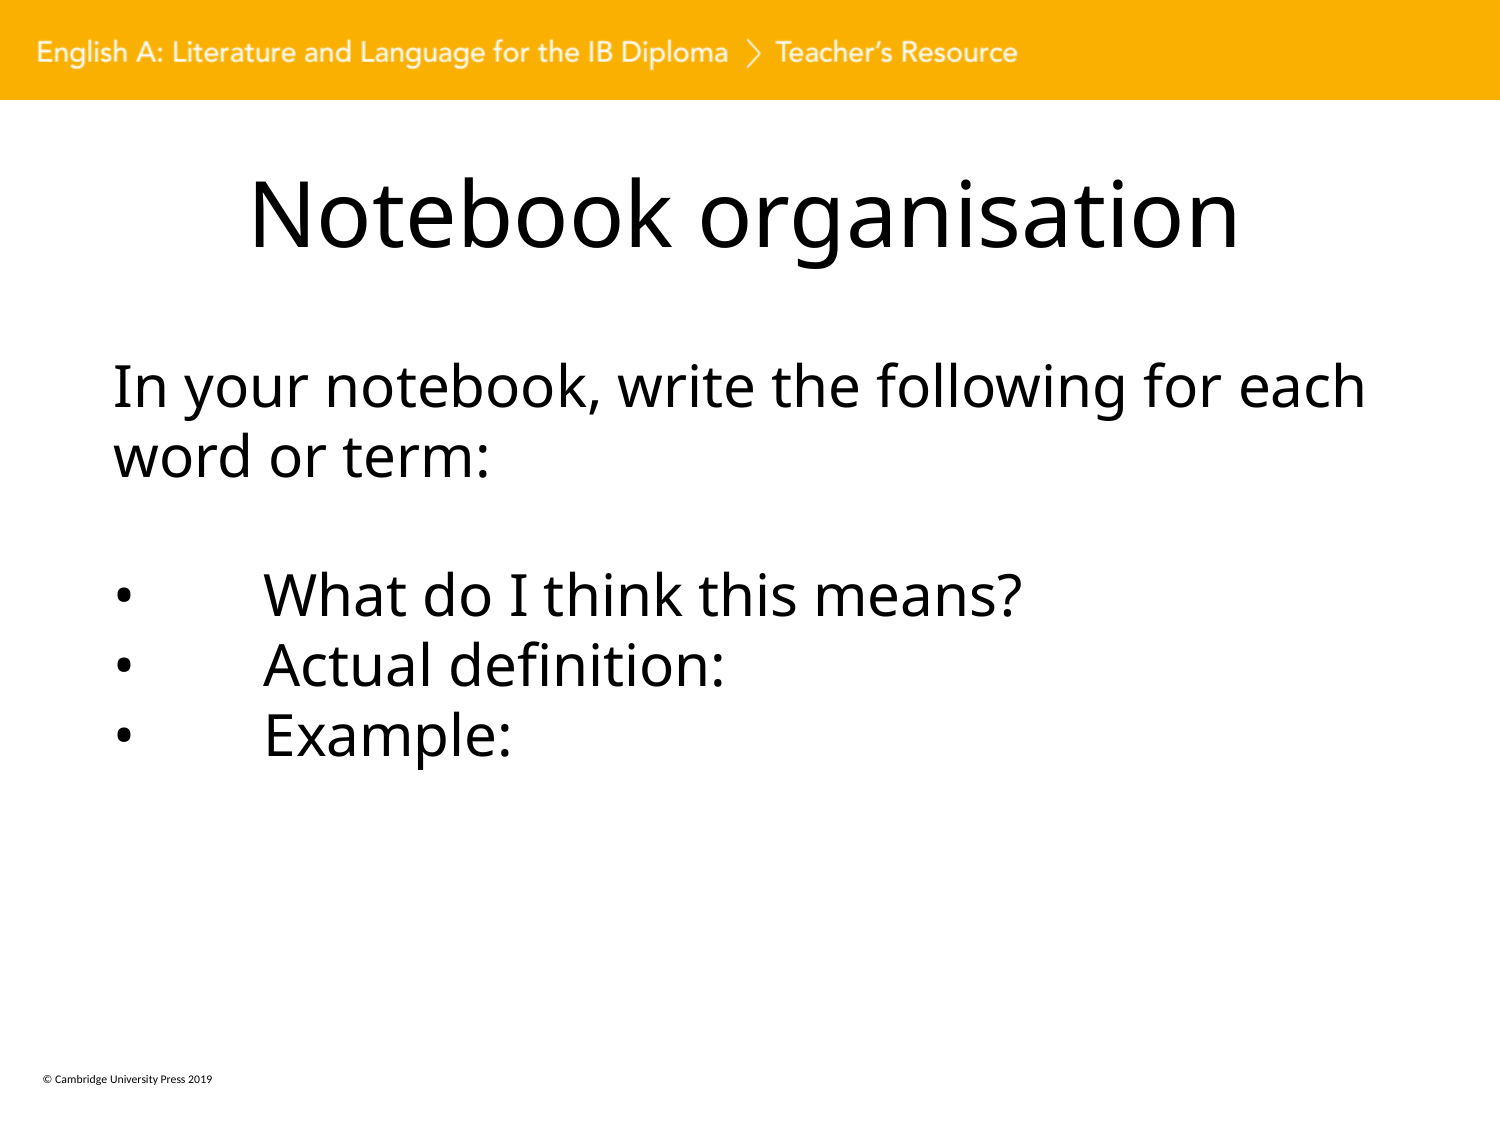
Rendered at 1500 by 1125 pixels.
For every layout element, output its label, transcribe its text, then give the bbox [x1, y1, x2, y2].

subtitle © Cambridge University Press 2019 [27, 1063, 1388, 1093]
text_box Notebook organisation [27, 117, 1463, 305]
picture [0, 0, 1500, 101]
title In your notebook, write the following for each word or term: • What do I think this means? • Actual definition: • Example: [98, 305, 1463, 1025]
